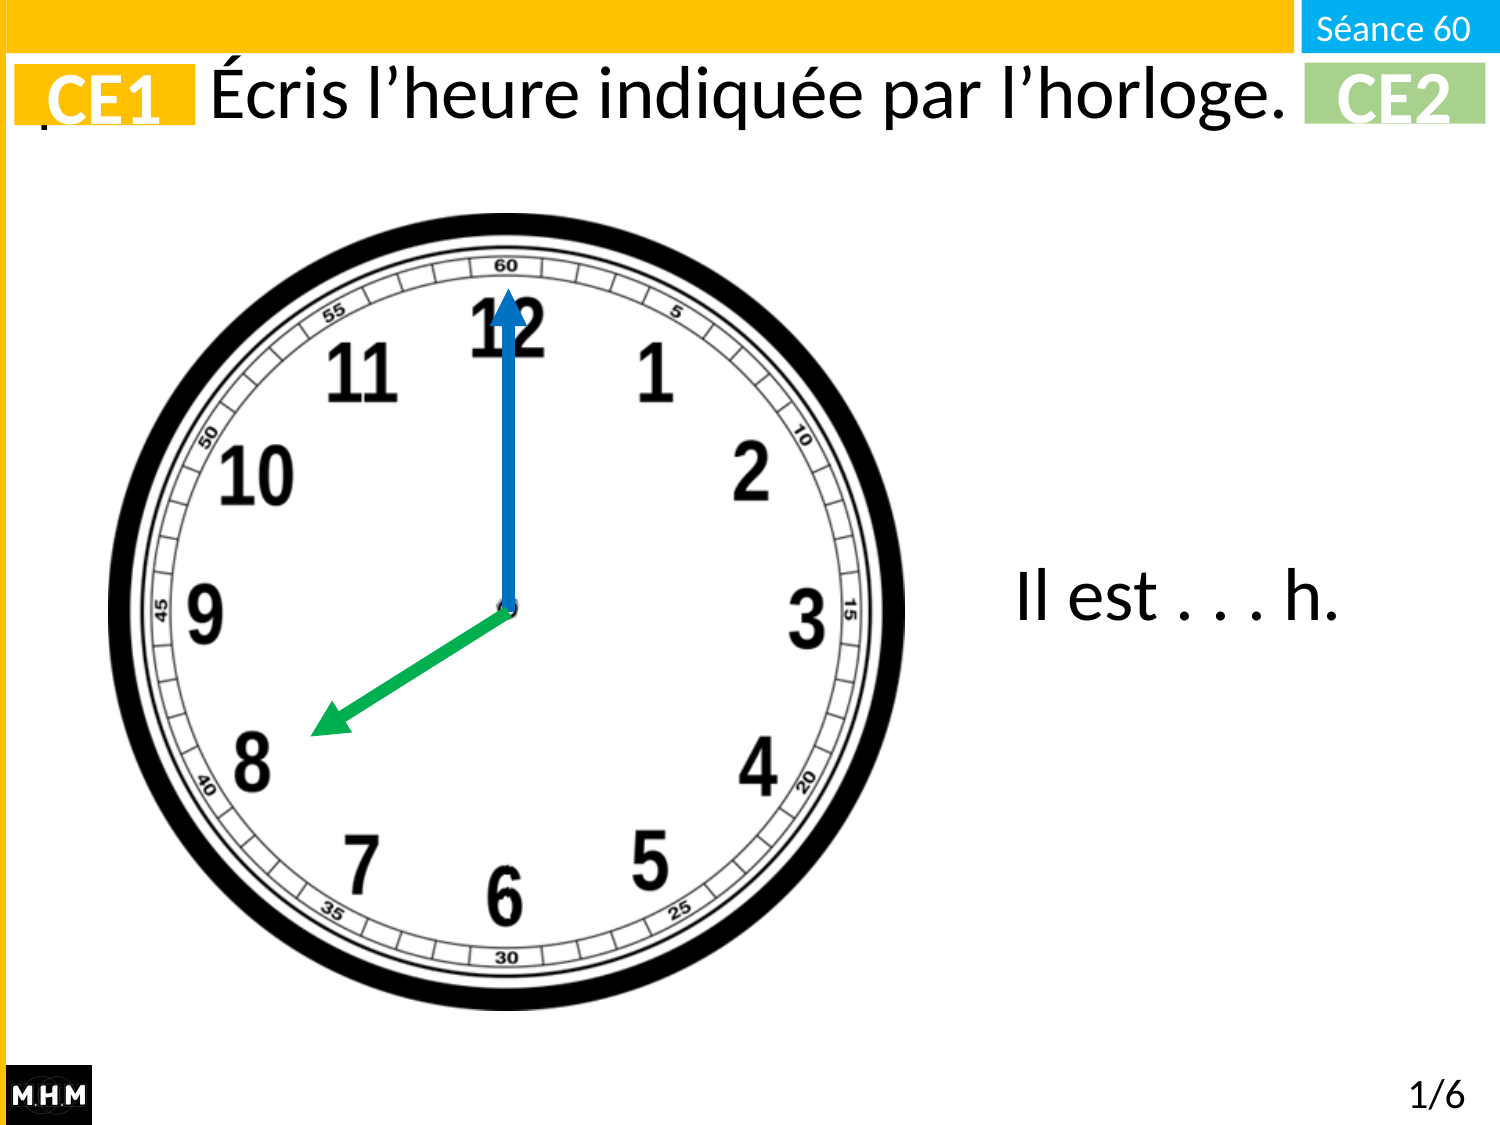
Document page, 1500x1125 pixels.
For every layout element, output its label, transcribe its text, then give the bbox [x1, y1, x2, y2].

text_box CE1 [13, 63, 196, 126]
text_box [310, 611, 509, 737]
list 1/6 [1373, 1064, 1500, 1125]
text_box Il est . . . h. [999, 546, 1391, 646]
title Écris l’heure indiquée par l’horloge. [103, 45, 1397, 145]
picture [108, 213, 905, 1011]
text_box CE2 [1303, 62, 1487, 125]
picture [6, 1065, 92, 1125]
